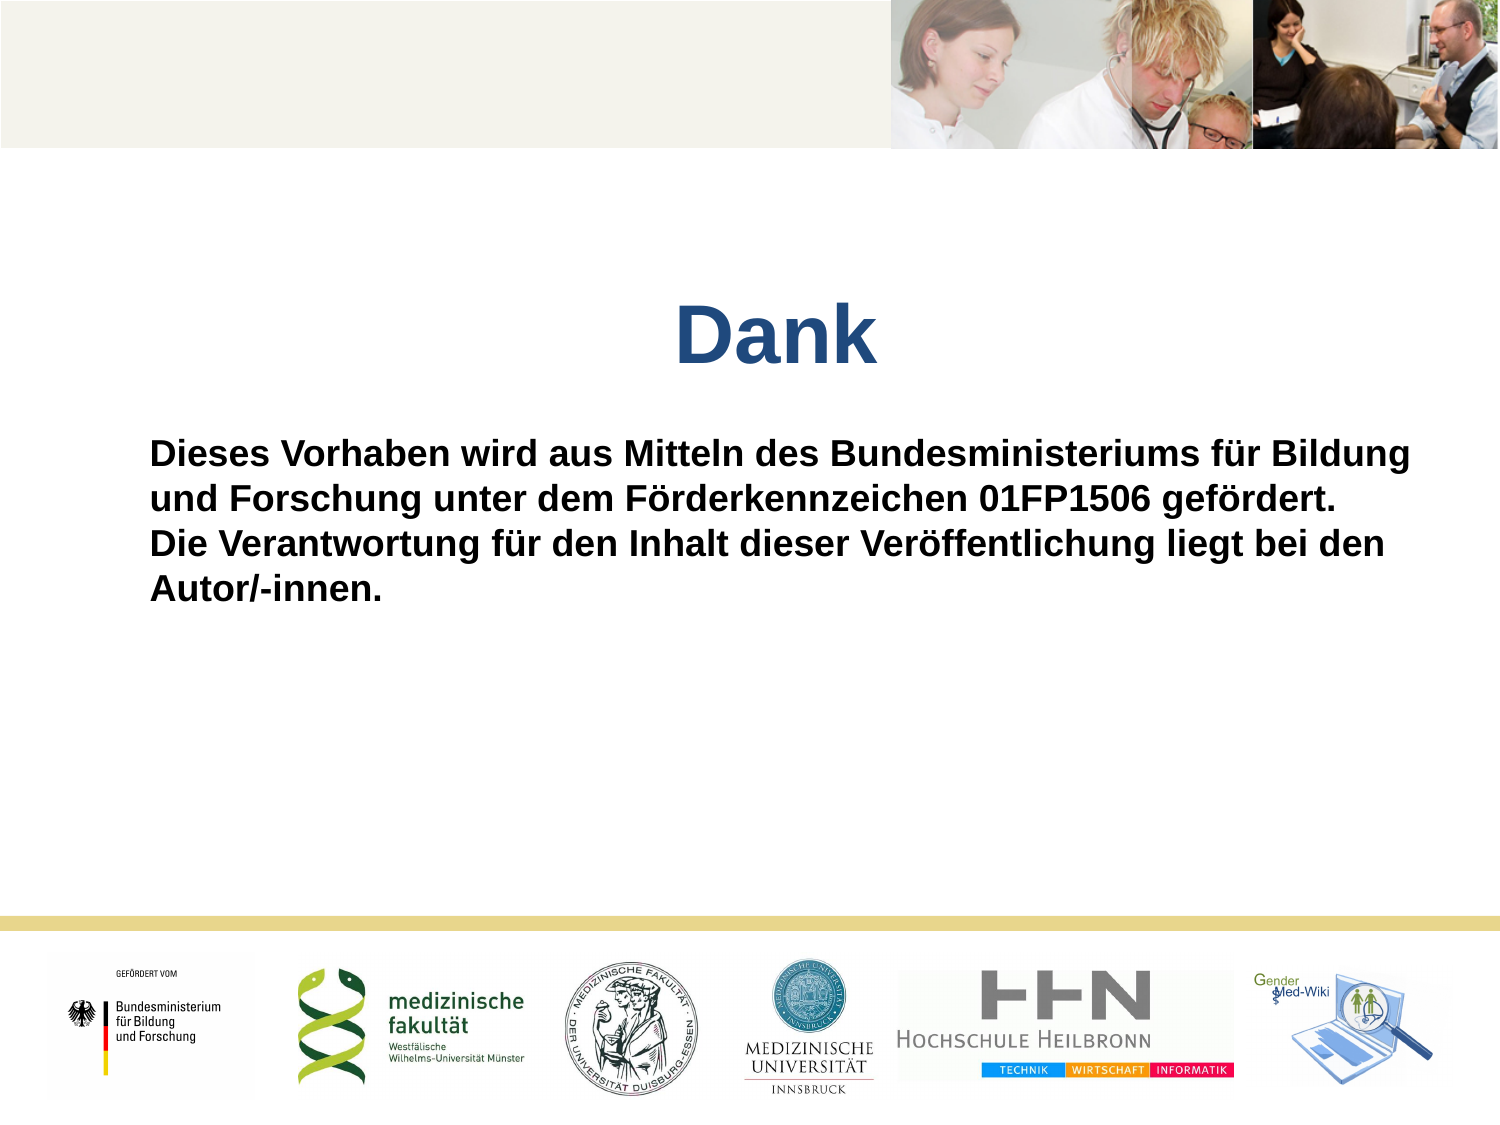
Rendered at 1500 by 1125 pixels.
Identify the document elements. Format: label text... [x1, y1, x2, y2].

picture [1246, 965, 1453, 1087]
picture [298, 952, 1234, 1100]
text_box Dieses Vorhaben wird aus Mitteln des Bundesministeriums für Bildung und Forschung unter dem Förderkennzeichen 01FP1506 gefördert. Die Verantwortung für den Inhalt dieser Veröffentlichung liegt bei den Autor/-innen. [134, 421, 1438, 617]
picture [47, 952, 255, 1100]
picture [891, 0, 1500, 150]
text_box Dank [395, 278, 1158, 383]
